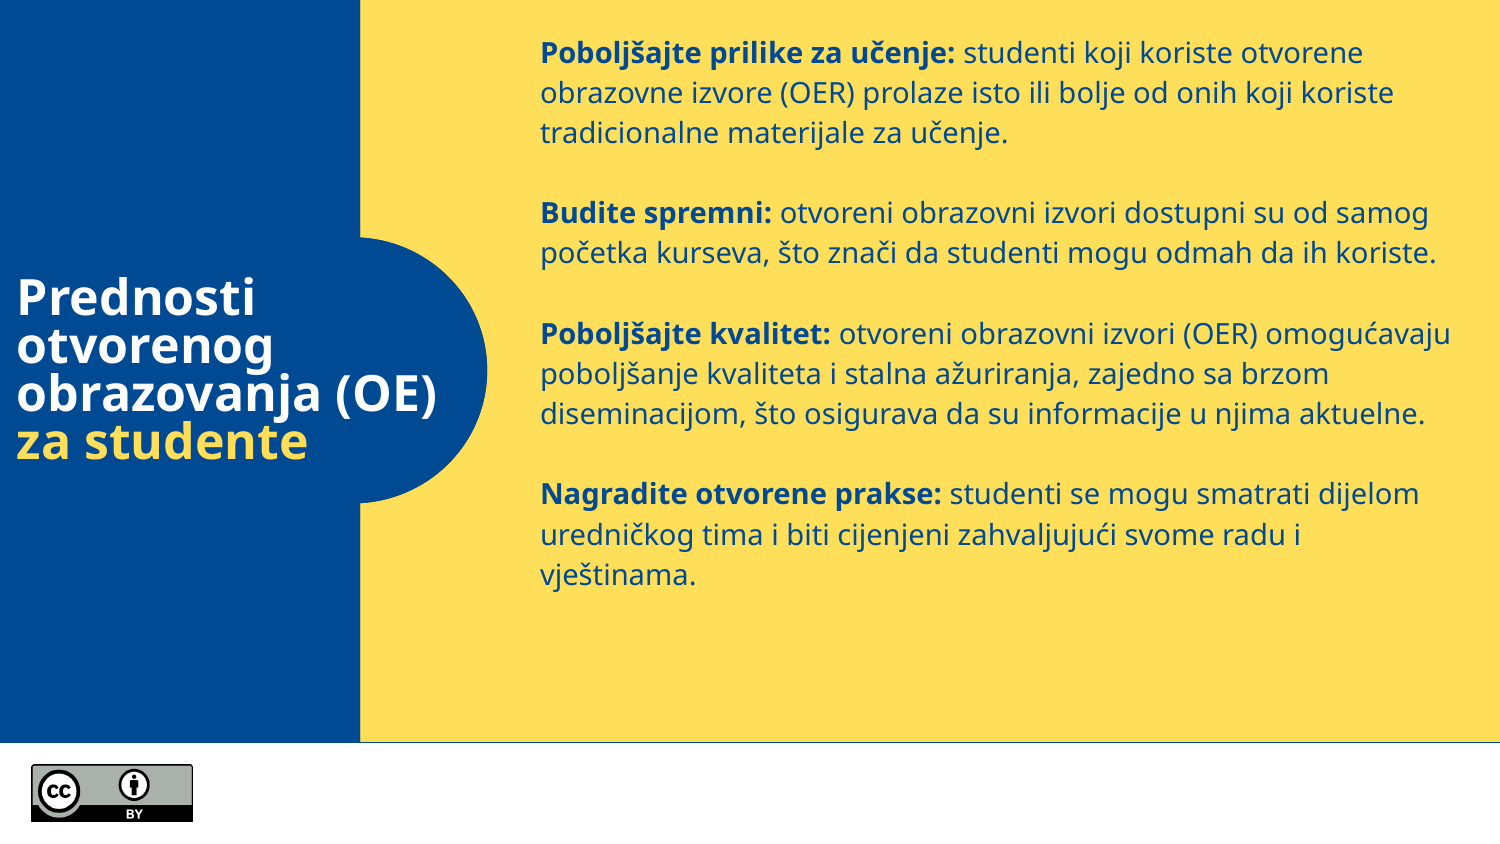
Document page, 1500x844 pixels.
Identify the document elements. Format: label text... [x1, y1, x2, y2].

text_box [0, 750, 1500, 844]
text_box [274, 237, 431, 262]
text_box [284, 485, 421, 504]
text_box Prednosti otvorenog obrazovanja (OE) za studente [1, 262, 488, 485]
picture [31, 764, 193, 822]
text_box Poboljšajte prilike za učenje: studenti koji koriste otvorene obrazovne izvore (OER) prolaze isto ili bolje od onih koji koriste tradicionalne materijale za učenje. Budite spremni: otvoreni obrazovni izvori dostupni su od samog početka kurseva, što znači da studenti mogu odmah da ih koriste. Poboljšajte kvalitet: otvoreni obrazovni izvori (OER) omogućavaju poboljšanje kvaliteta i stalna ažuriranja, zajedno sa brzom diseminacijom, što osigurava da su informacije u njima aktuelne. Nagradite otvorene prakse: studenti se mogu smatrati dijelom uredničkog tima i biti cijenjeni zahvaljujući svome radu i vještinama. [524, 13, 1467, 687]
text_box [0, 0, 361, 742]
